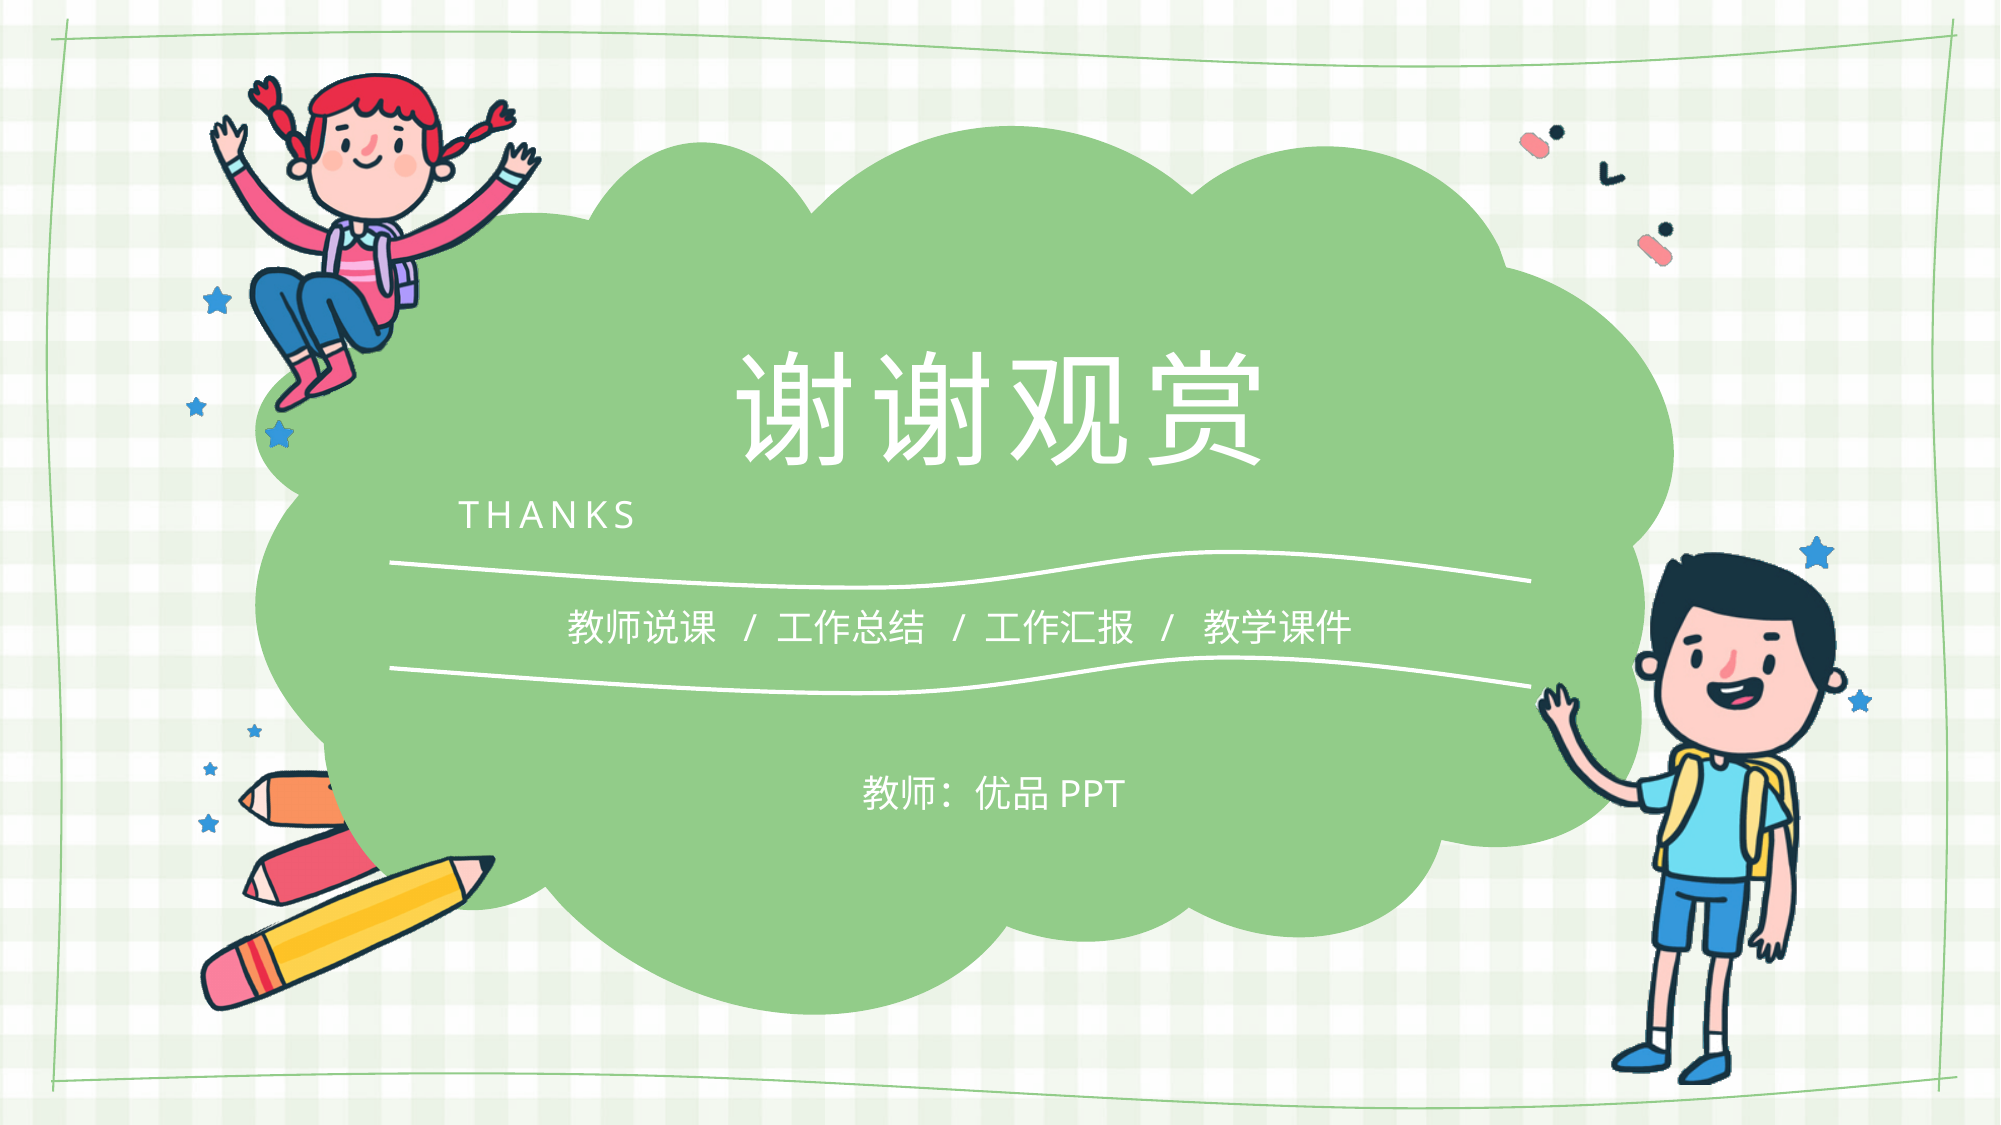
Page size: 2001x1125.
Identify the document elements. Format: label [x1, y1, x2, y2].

text_box [46, 18, 1958, 1109]
picture [0, 0, 2000, 1125]
